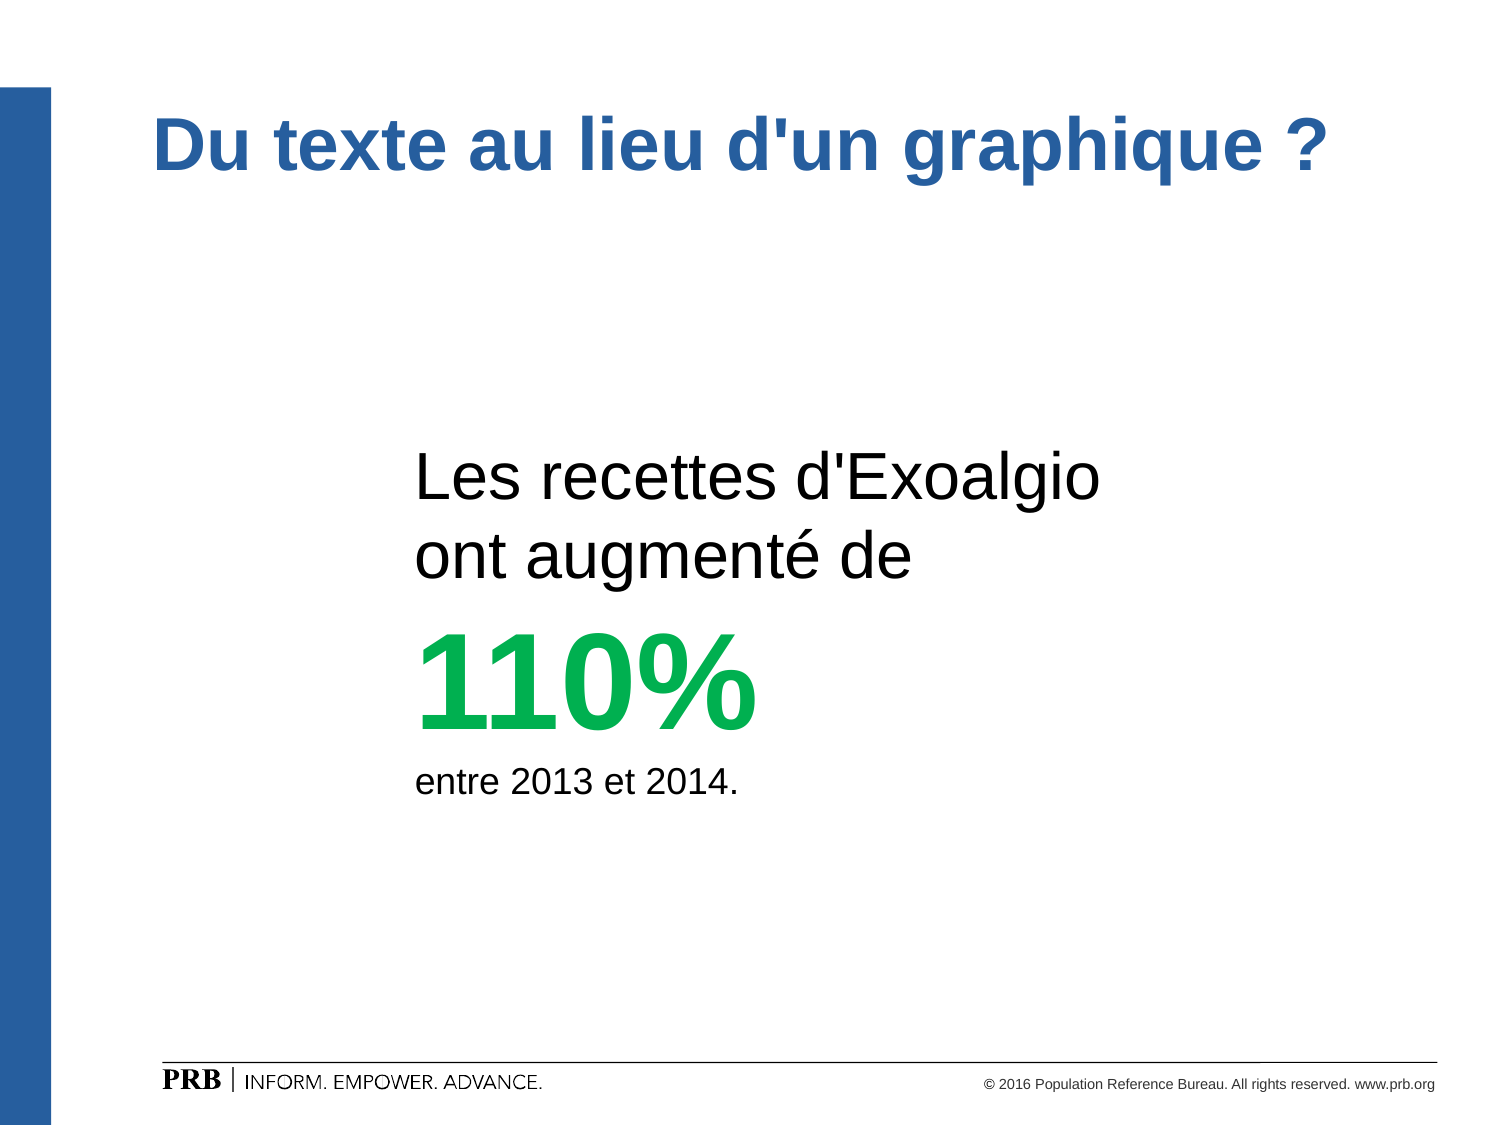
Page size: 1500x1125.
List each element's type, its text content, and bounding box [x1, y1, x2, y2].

title Du texte au lieu d'un graphique ? [137, 87, 1407, 250]
text_box Les recettes d'Exoalgio ont augmenté de 110% entre 2013 et 2014. [399, 425, 1188, 990]
